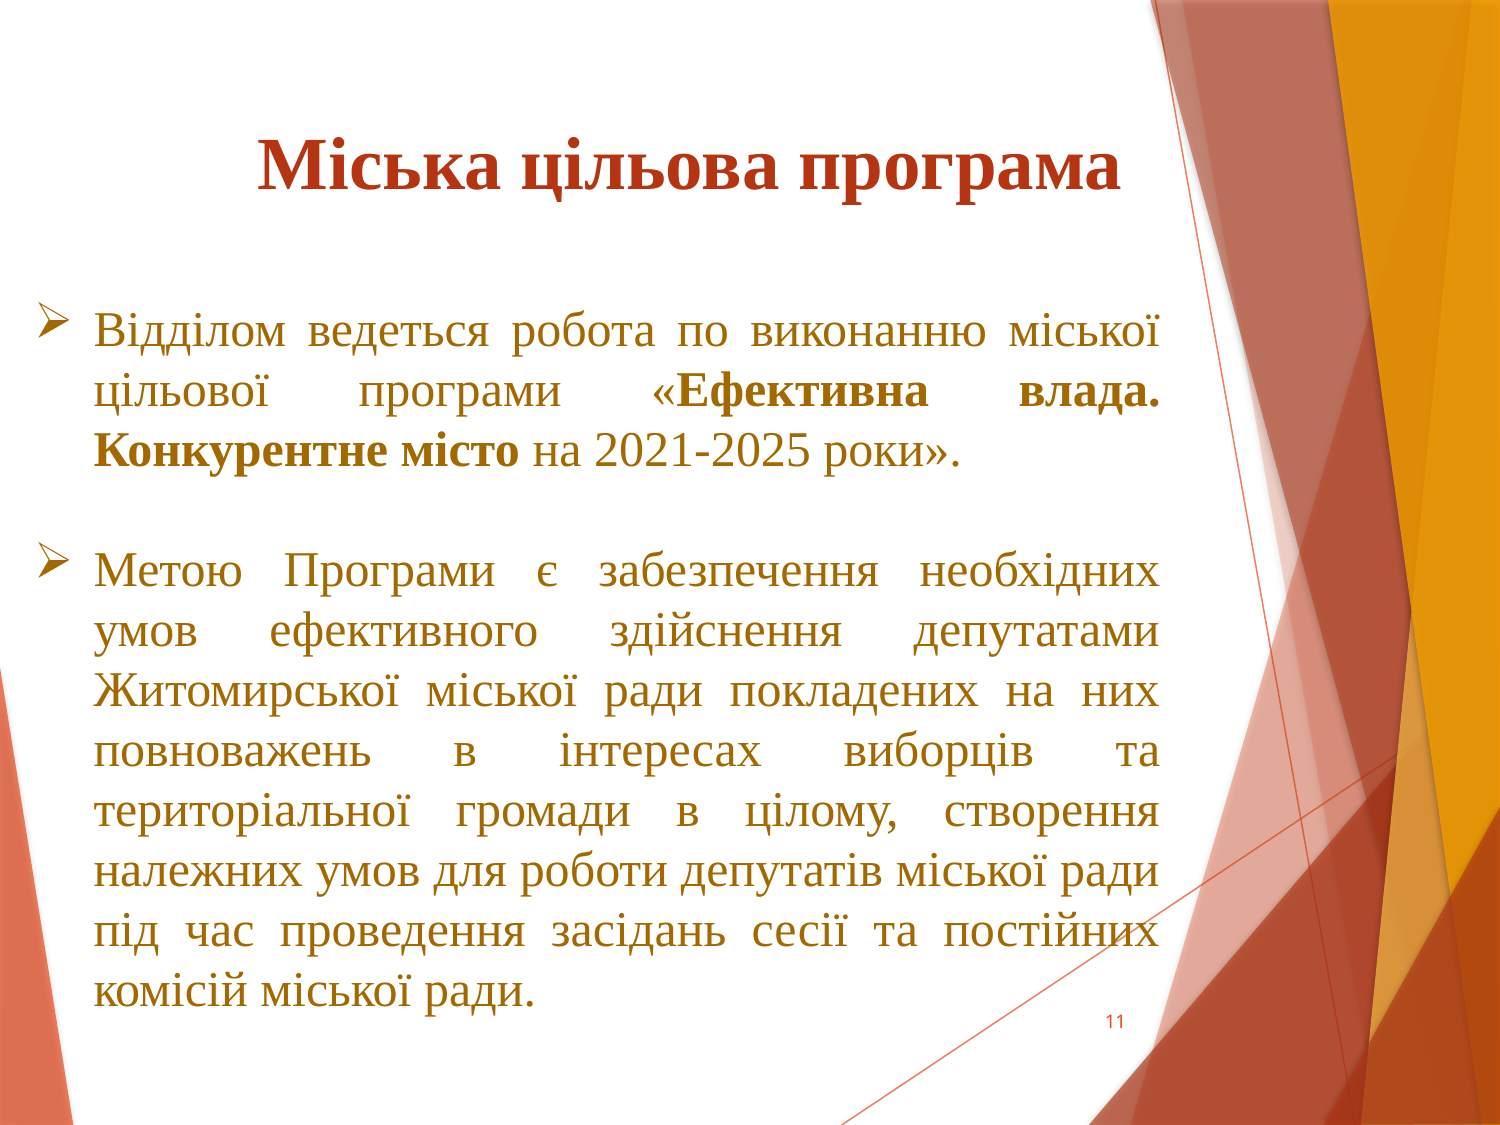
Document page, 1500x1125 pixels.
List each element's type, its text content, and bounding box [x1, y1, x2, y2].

text_box Відділом ведеться робота по виконанню міської цільової програми «Ефективна влада. Конкурентне місто на 2021-2025 роки». Метою Програми є забезпечення необхідних умов ефективного здійснення депутатами Житомирської міської ради покладених на них повноважень в інтересах виборців та територіальної громади в цілому, створення належних умов для роботи депутатів міської ради під час проведення засідань сесії та постійних комісій міської ради. [19, 289, 1176, 1125]
list [41, 172, 1436, 563]
title Міська цільова програма [46, 115, 1334, 172]
